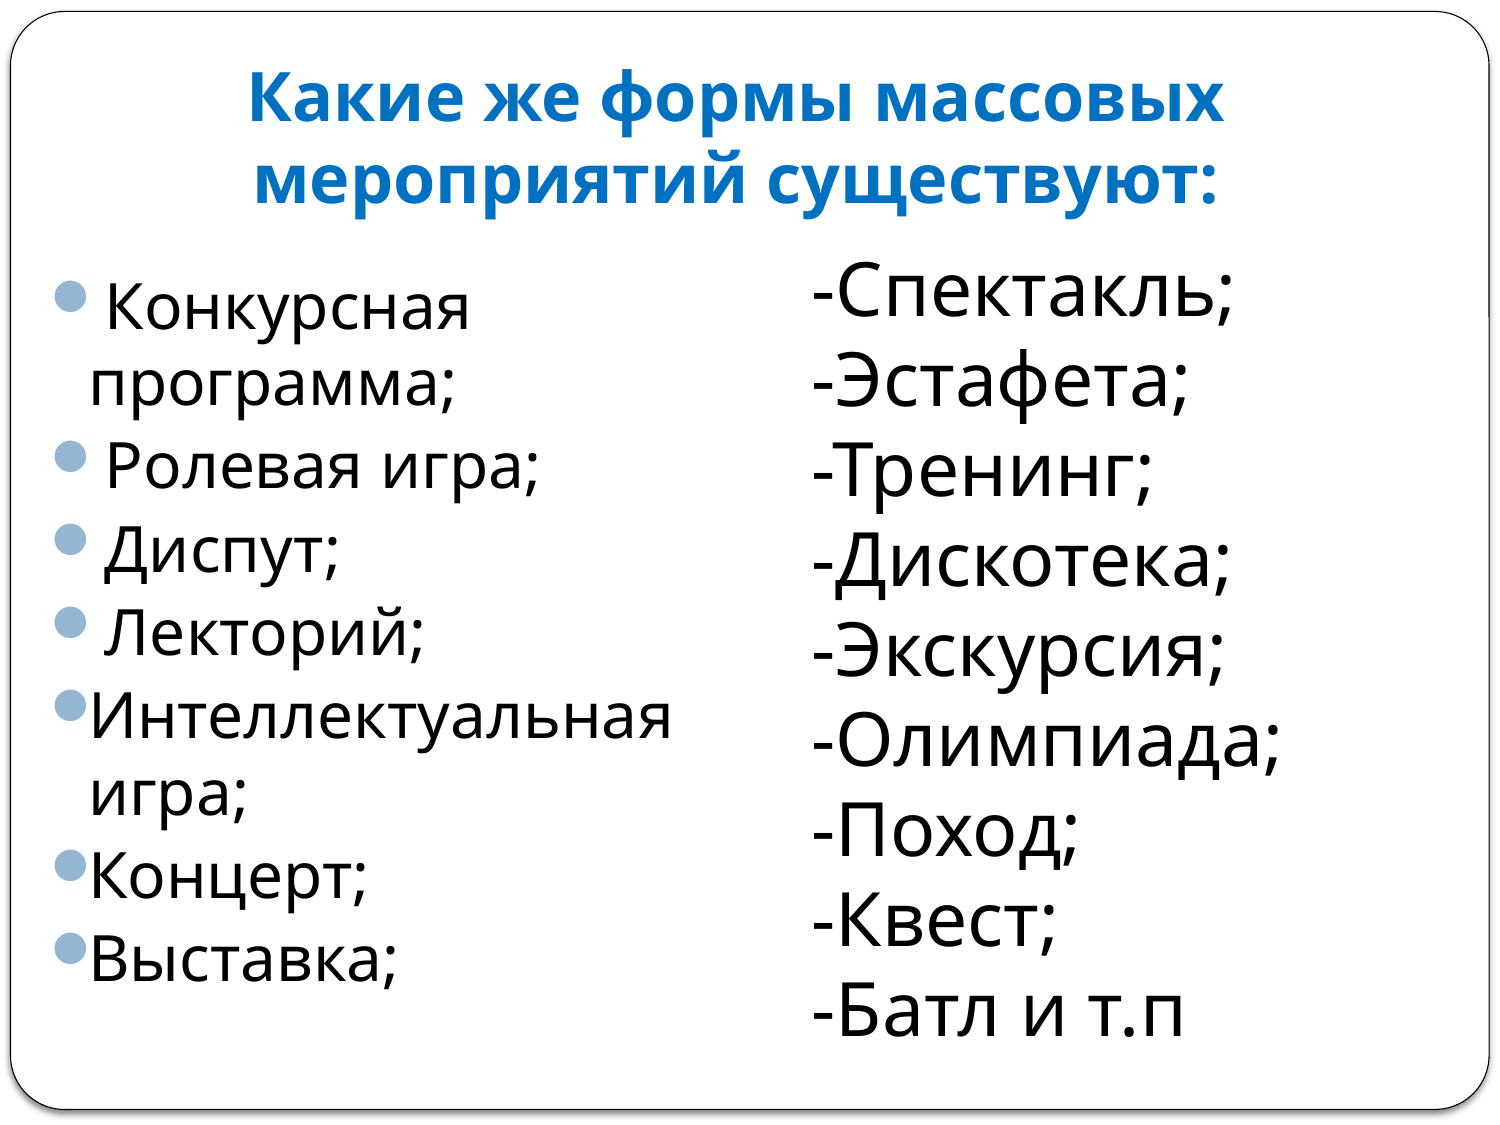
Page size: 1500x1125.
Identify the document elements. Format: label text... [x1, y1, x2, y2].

list Конкурсная программа; Ролевая игра; Диспут; Лекторий; Интеллектуальная игра; Концерт; Выставка; [35, 257, 786, 1090]
text_box -Спектакль; -Эстафета; -Тренинг; -Дискотека; -Экскурсия; -Олимпиада; -Поход; -Квест; -Батл и т.п [796, 234, 1454, 1060]
title Какие же формы массовых мероприятий существуют: [46, 45, 1425, 233]
